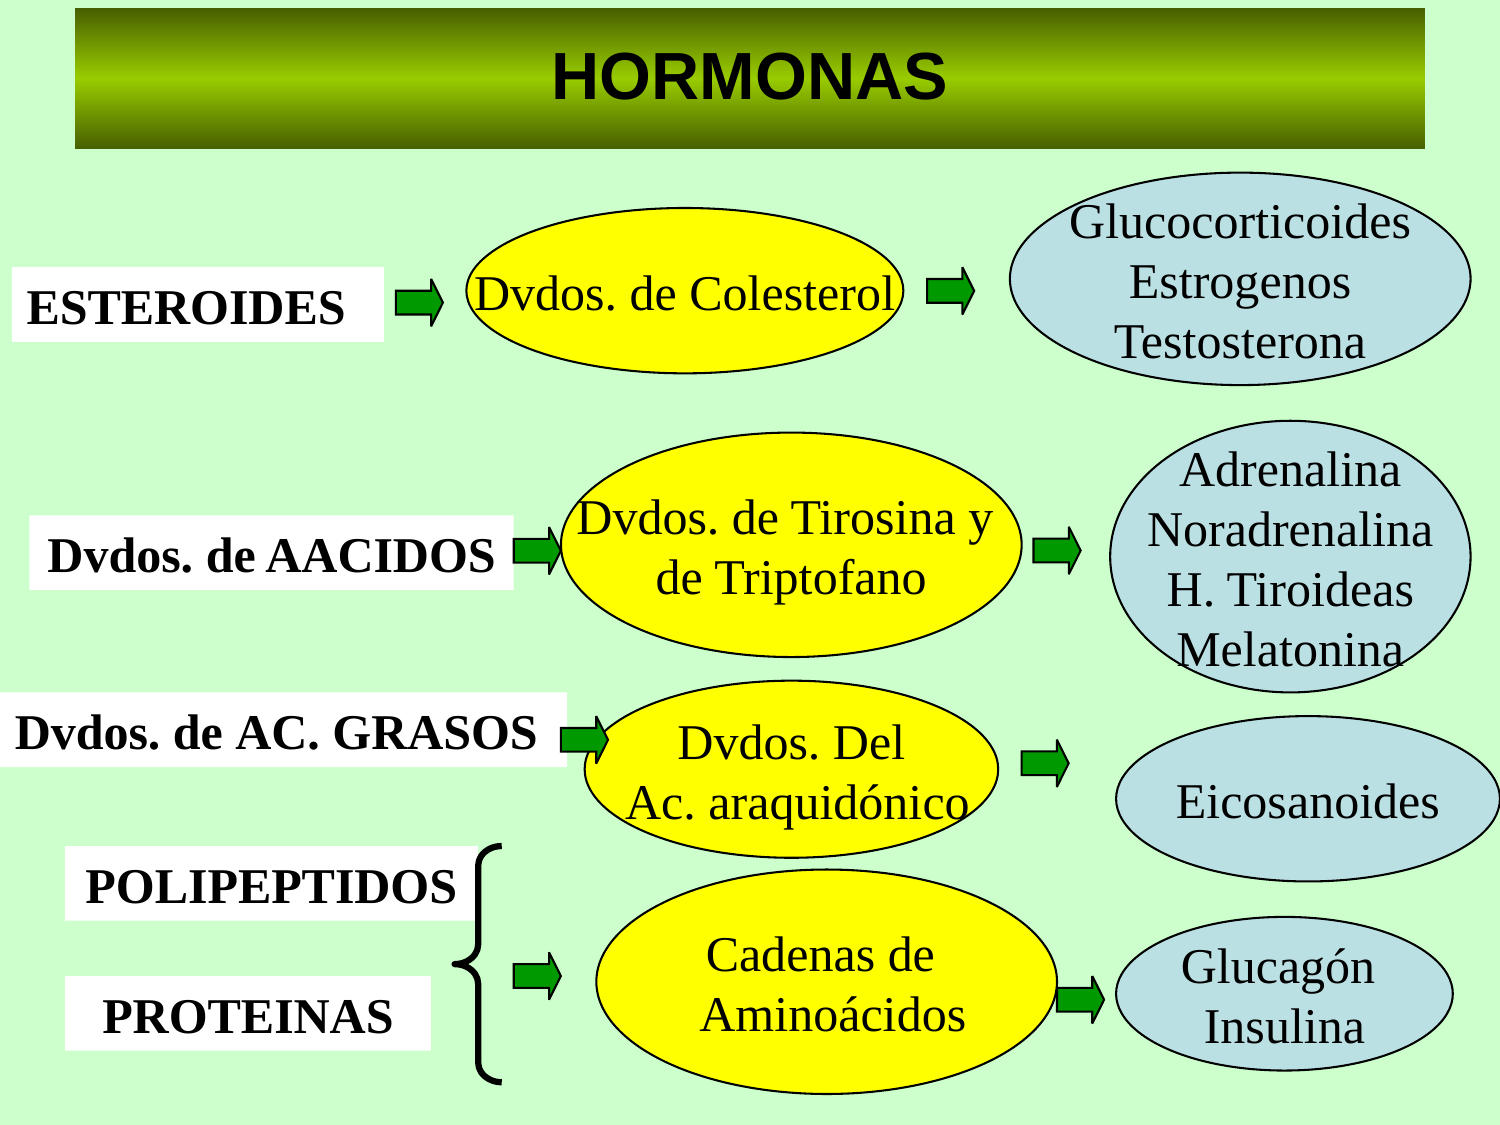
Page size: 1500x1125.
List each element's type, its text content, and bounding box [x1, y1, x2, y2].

text_box Dvdos. de AC. GRASOS [0, 692, 568, 768]
text_box ESTEROIDES [11, 267, 384, 342]
text_box Glucocorticoides Estrogenos Testosterona [1009, 172, 1471, 386]
text_box [454, 846, 502, 1083]
text_box [927, 267, 975, 315]
text_box [1033, 526, 1081, 575]
text_box [513, 527, 561, 575]
text_box [560, 716, 609, 764]
text_box [1021, 739, 1069, 788]
text_box [513, 952, 561, 1000]
text_box Dvdos. Del Ac. araquidónico [584, 680, 999, 858]
text_box PROTEINAS [64, 976, 431, 1051]
text_box Dvdos. de Tirosina y de Triptofano [560, 432, 1022, 658]
text_box Dvdos. de AACIDOS [29, 515, 514, 591]
text_box Dvdos. de Colesterol [466, 207, 904, 374]
title HORMONAS [74, 8, 1426, 150]
text_box [1056, 976, 1105, 1024]
text_box Adrenalina Noradrenalina H. Tiroideas Melatonina [1110, 420, 1471, 693]
text_box [395, 278, 443, 327]
text_box Cadenas de Aminoácidos [596, 869, 1058, 1094]
text_box POLIPEPTIDOS [64, 846, 478, 921]
text_box Glucagón Insulina [1116, 916, 1453, 1071]
text_box Eicosanoides [1116, 716, 1500, 882]
